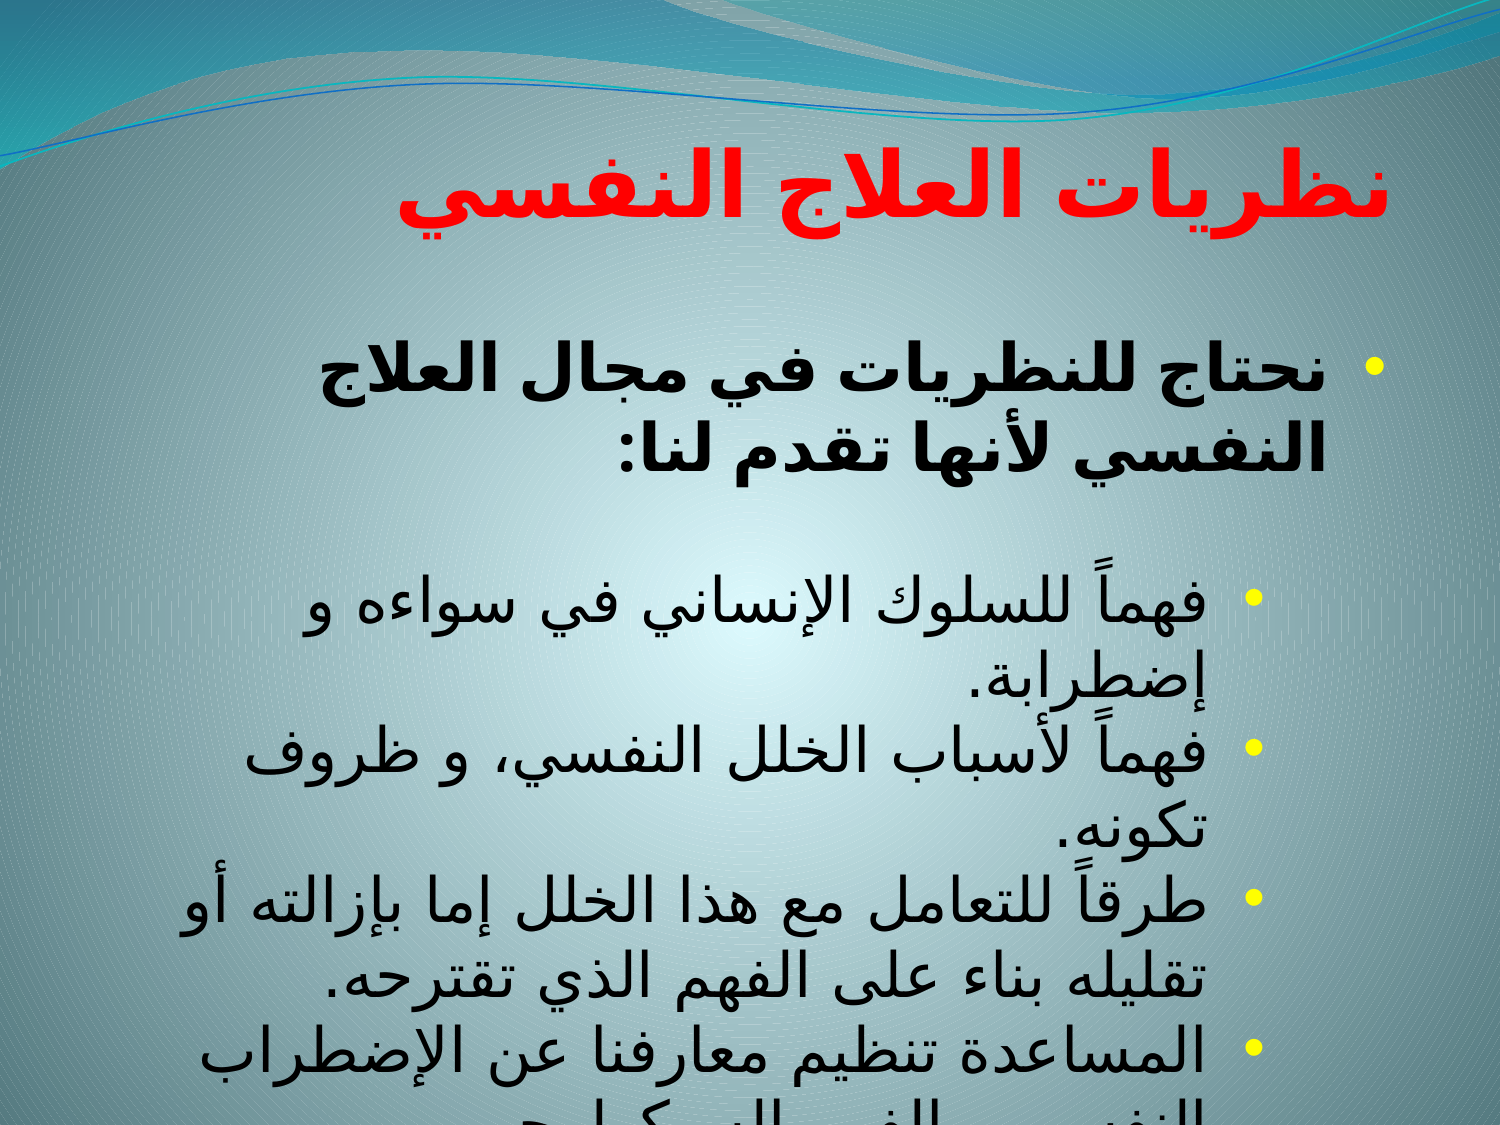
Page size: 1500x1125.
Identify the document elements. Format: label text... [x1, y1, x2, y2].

text_box [52, 236, 1438, 994]
text_box نحتاج للنظريات في مجال العلاج النفسي لأنها تقدم لنا: فهماً للسلوك الإنساني في سواءه و إضطرابة. فهماً لأسباب الخلل النفسي، و ظروف تكونه. طرقاً للتعامل مع هذا الخلل إما بإزالته أو تقليله بناء على الفهم الذي تقترحه. المساعدة تنظيم معارفنا عن الإضطراب النفسي – الفهم السيكولوجي. إطاراً عاماً نشتق منه الفرضيات (الإحتمالات و التوقعات) الخاصة بأسباب الإضطراب النفسي بهدف دراسته علمياً و التحقق من ذلك. [80, 317, 1402, 1125]
text_box نظريات العلاج النفسي [52, 125, 1397, 236]
